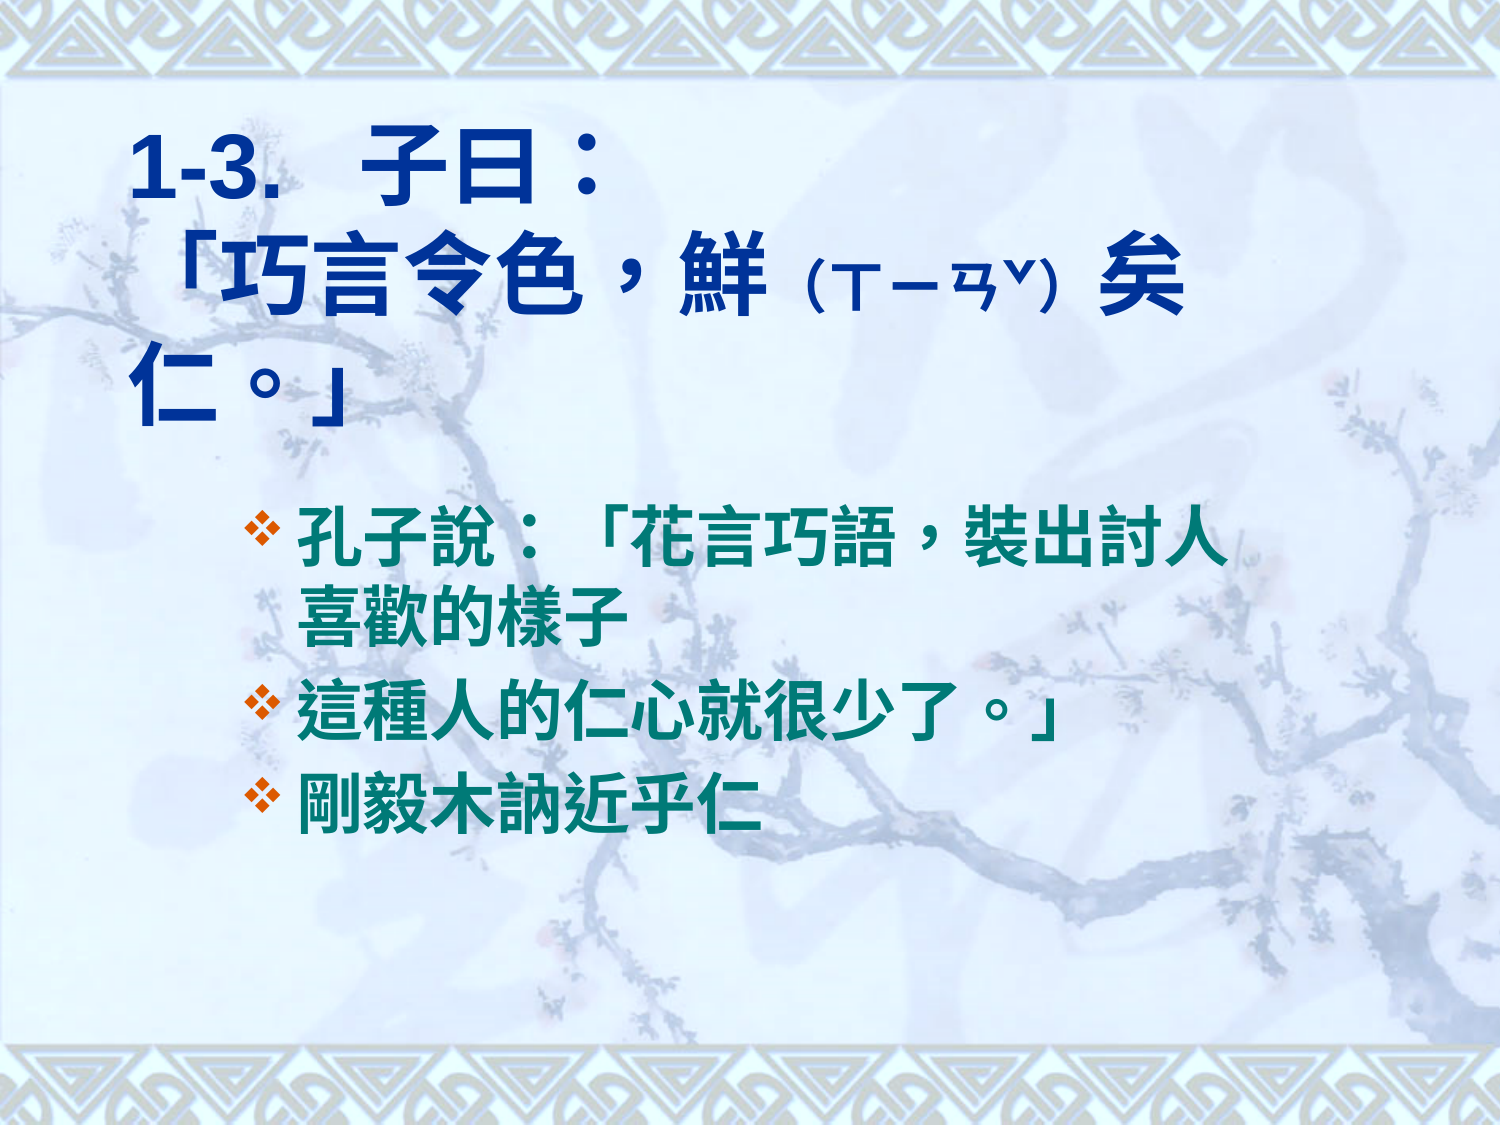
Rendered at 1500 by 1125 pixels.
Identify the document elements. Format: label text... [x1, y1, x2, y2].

picture [0, 0, 1500, 1125]
title 1-3. 子曰： 「巧言令色，鮮（ㄒㄧㄢˇ）矣仁。」 [112, 177, 1388, 366]
subtitle 孔子說：「花言巧語，裝出討人喜歡的樣子 這種人的仁心就很少了。」 剛毅木訥近乎仁 [225, 487, 1275, 775]
